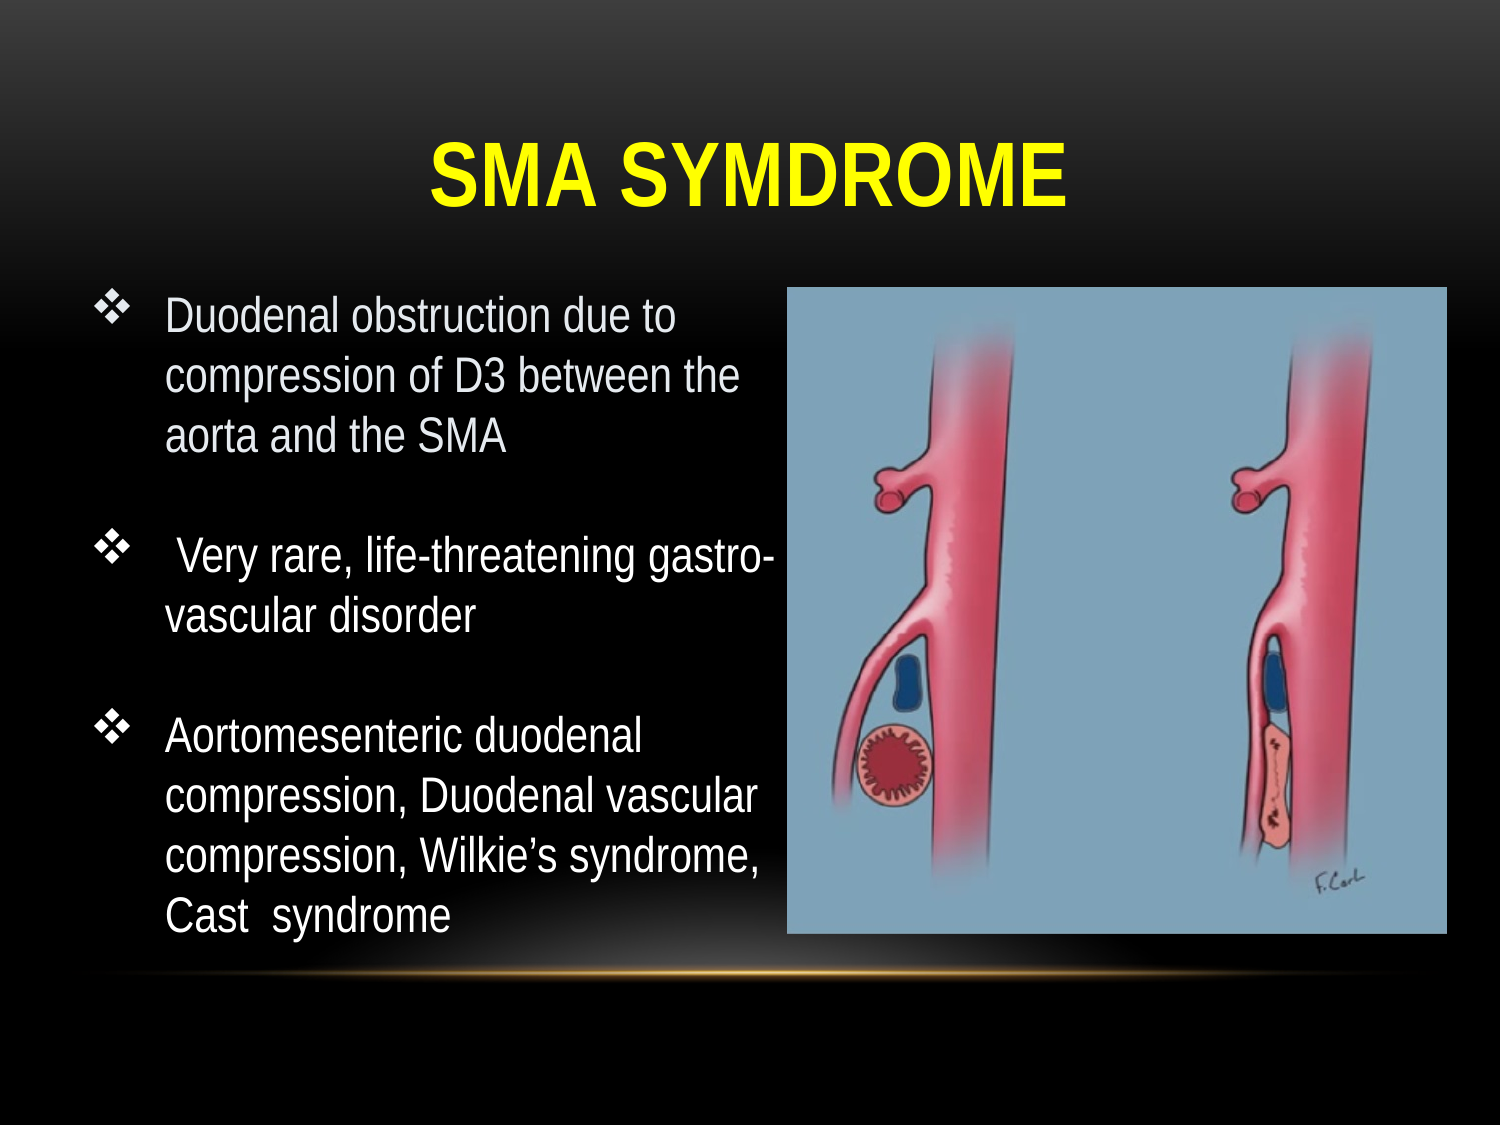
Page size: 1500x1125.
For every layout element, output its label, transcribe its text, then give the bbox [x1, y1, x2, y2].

text_box Duodenal obstruction due to compression of D3 between the aorta and the SMA Very rare, life-threatening gastro-vascular disorder Aortomesenteric duodenal compression, Duodenal vascular compression, Wilkie’s syndrome, Cast syndrome [0, 274, 825, 985]
title SMA SYMDROME [99, 45, 1400, 233]
picture [0, 0, 1500, 1125]
